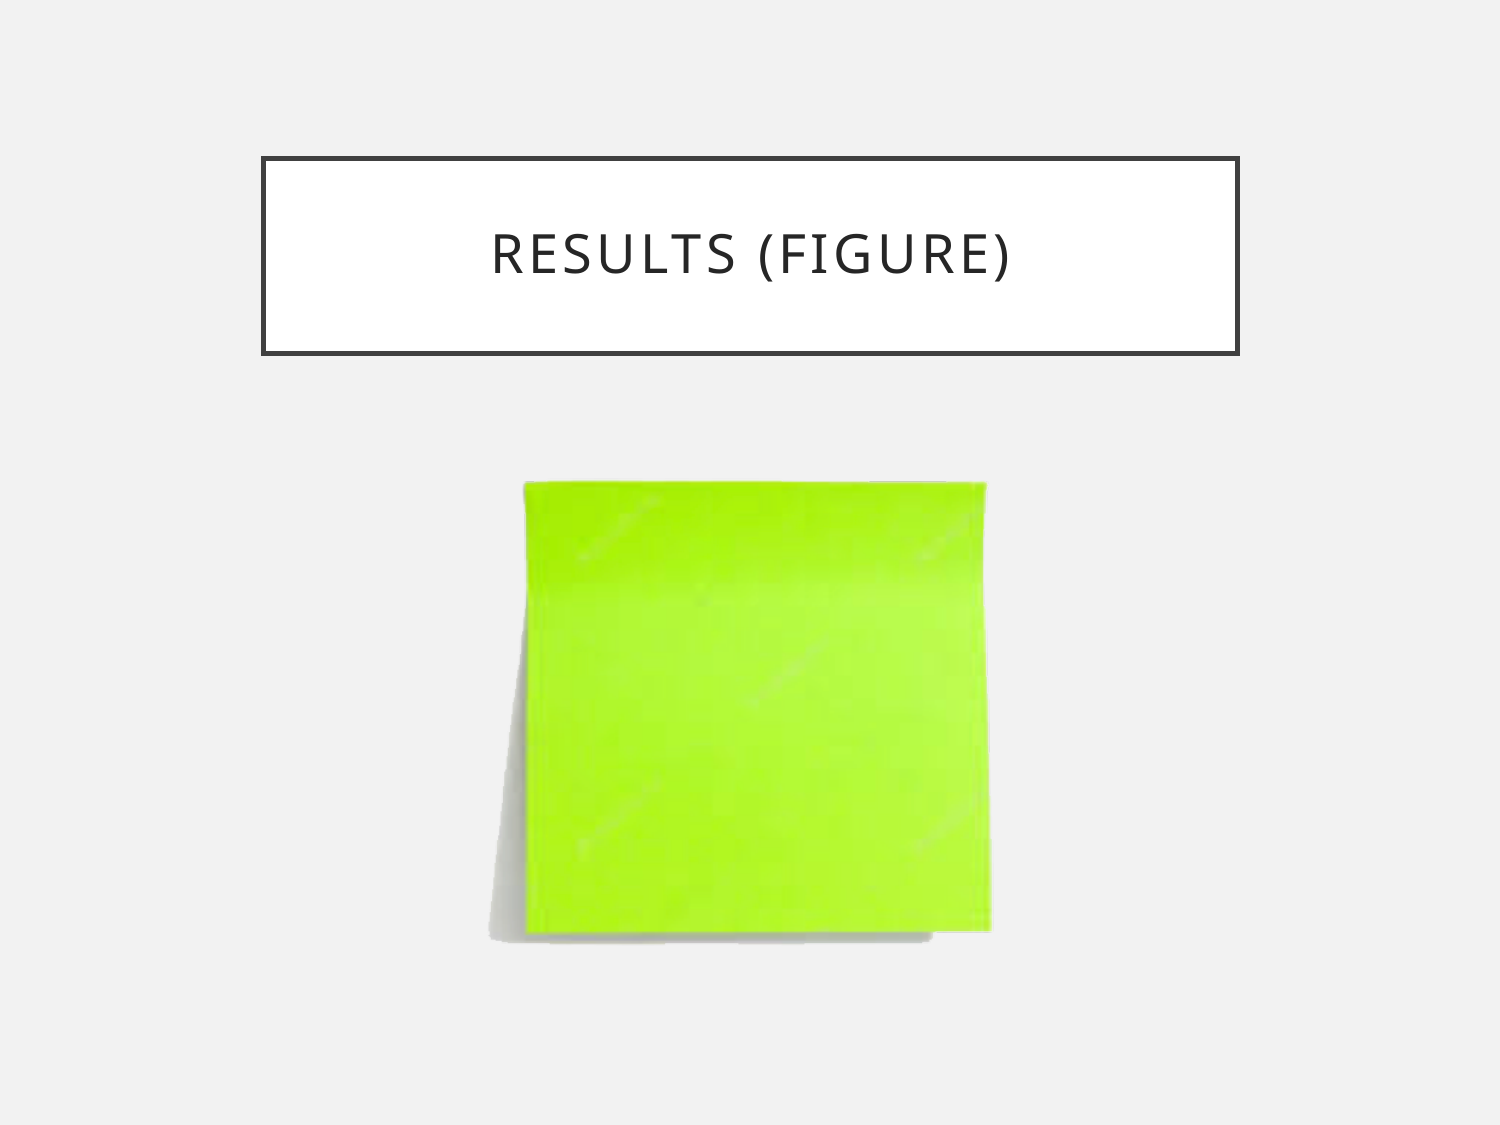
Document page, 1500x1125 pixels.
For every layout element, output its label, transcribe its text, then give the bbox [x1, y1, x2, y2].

title Results (figure) [261, 156, 1240, 356]
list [408, 395, 1093, 1020]
